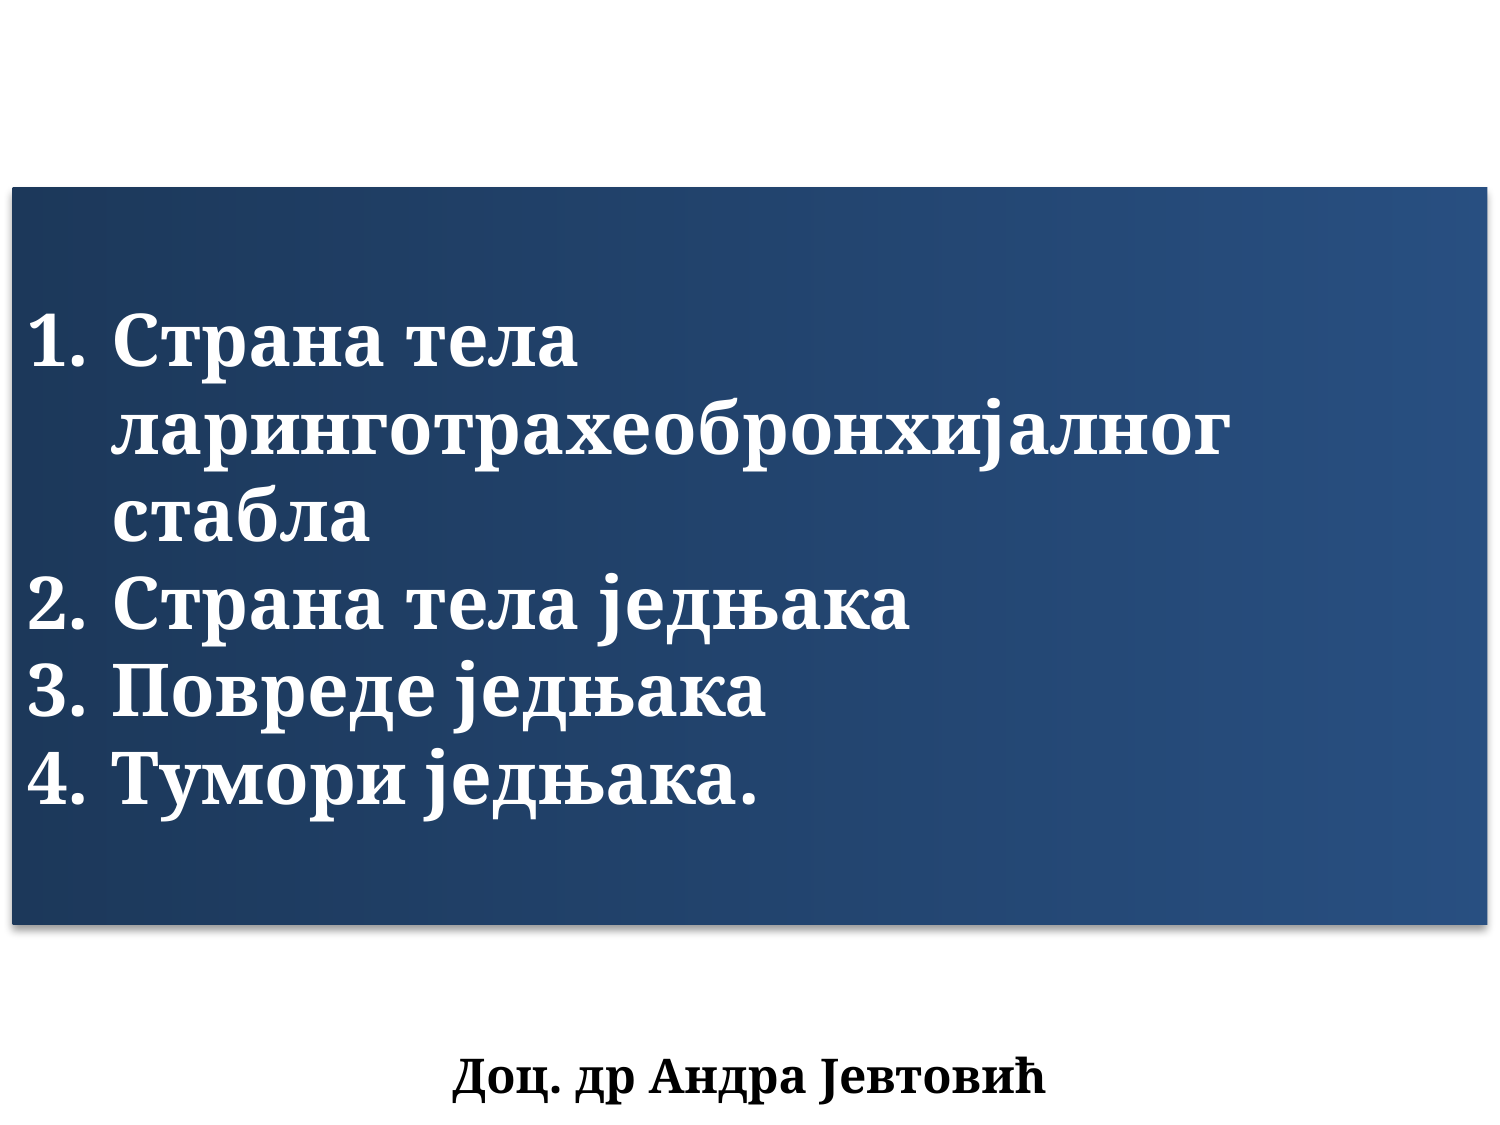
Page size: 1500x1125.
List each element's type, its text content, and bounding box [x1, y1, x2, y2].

text_box Доц. др Андра Јевтовић [50, 1037, 1450, 1111]
text_box Страна тела ларинготрахеобронхијалног стабла Страна тела једњака Повреде једњака Тумори једњака. [12, 187, 1488, 926]
